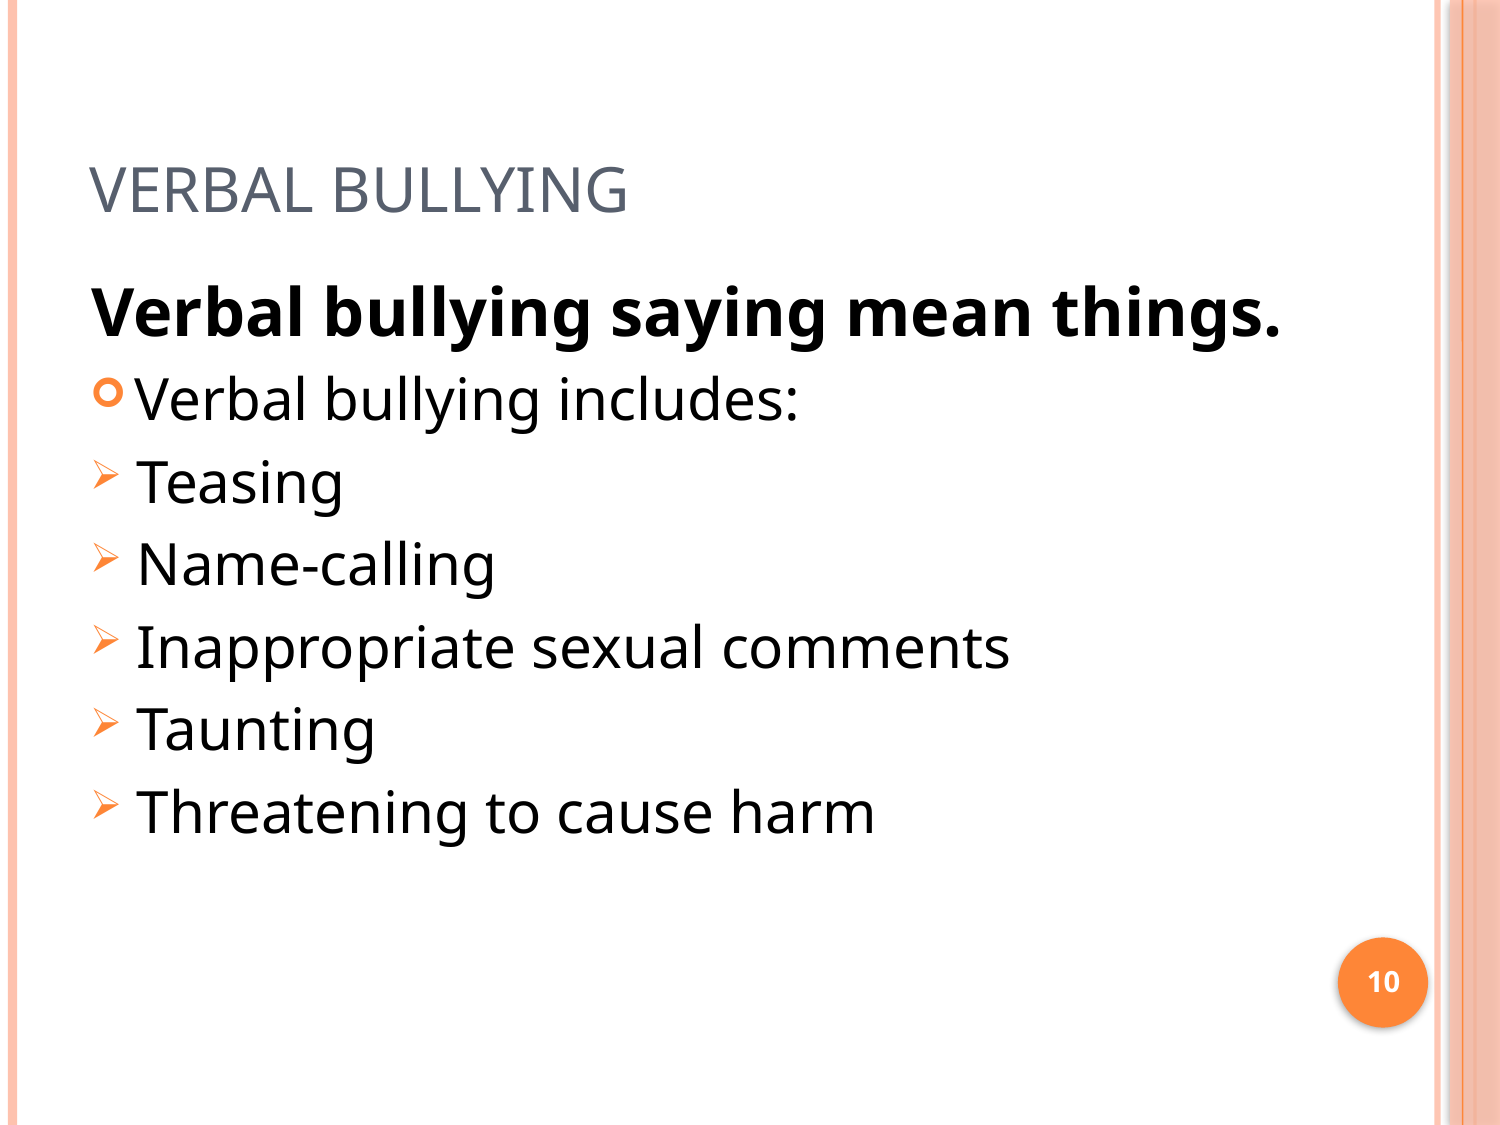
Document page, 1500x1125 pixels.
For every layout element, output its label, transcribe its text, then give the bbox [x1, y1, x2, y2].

slide_number 10 [1333, 940, 1434, 1026]
title Verbal Bullying [75, 45, 1300, 233]
list Verbal bullying saying mean things. Verbal bullying includes: Teasing Name-calling Inappropriate sexual comments Taunting Threatening to cause harm [75, 262, 1300, 1062]
